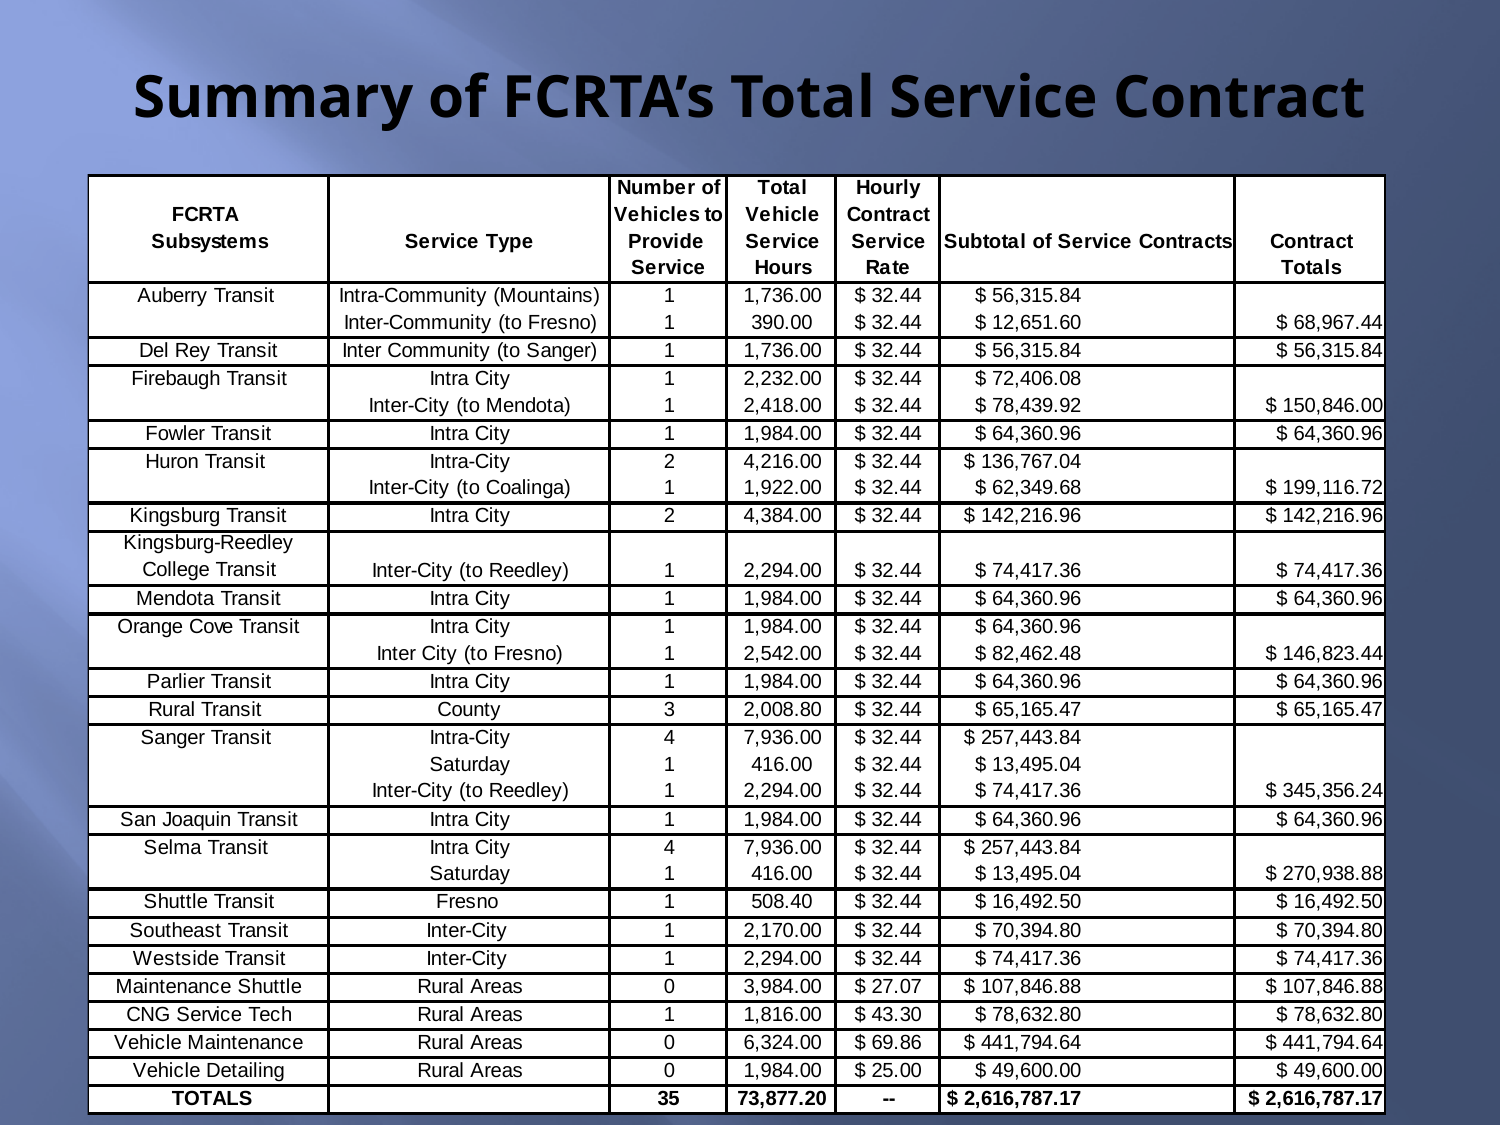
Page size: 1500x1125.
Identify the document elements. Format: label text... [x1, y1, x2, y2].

title Summary of FCRTA’s Total Service Contract [75, 12, 1425, 175]
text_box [87, 174, 1388, 1116]
